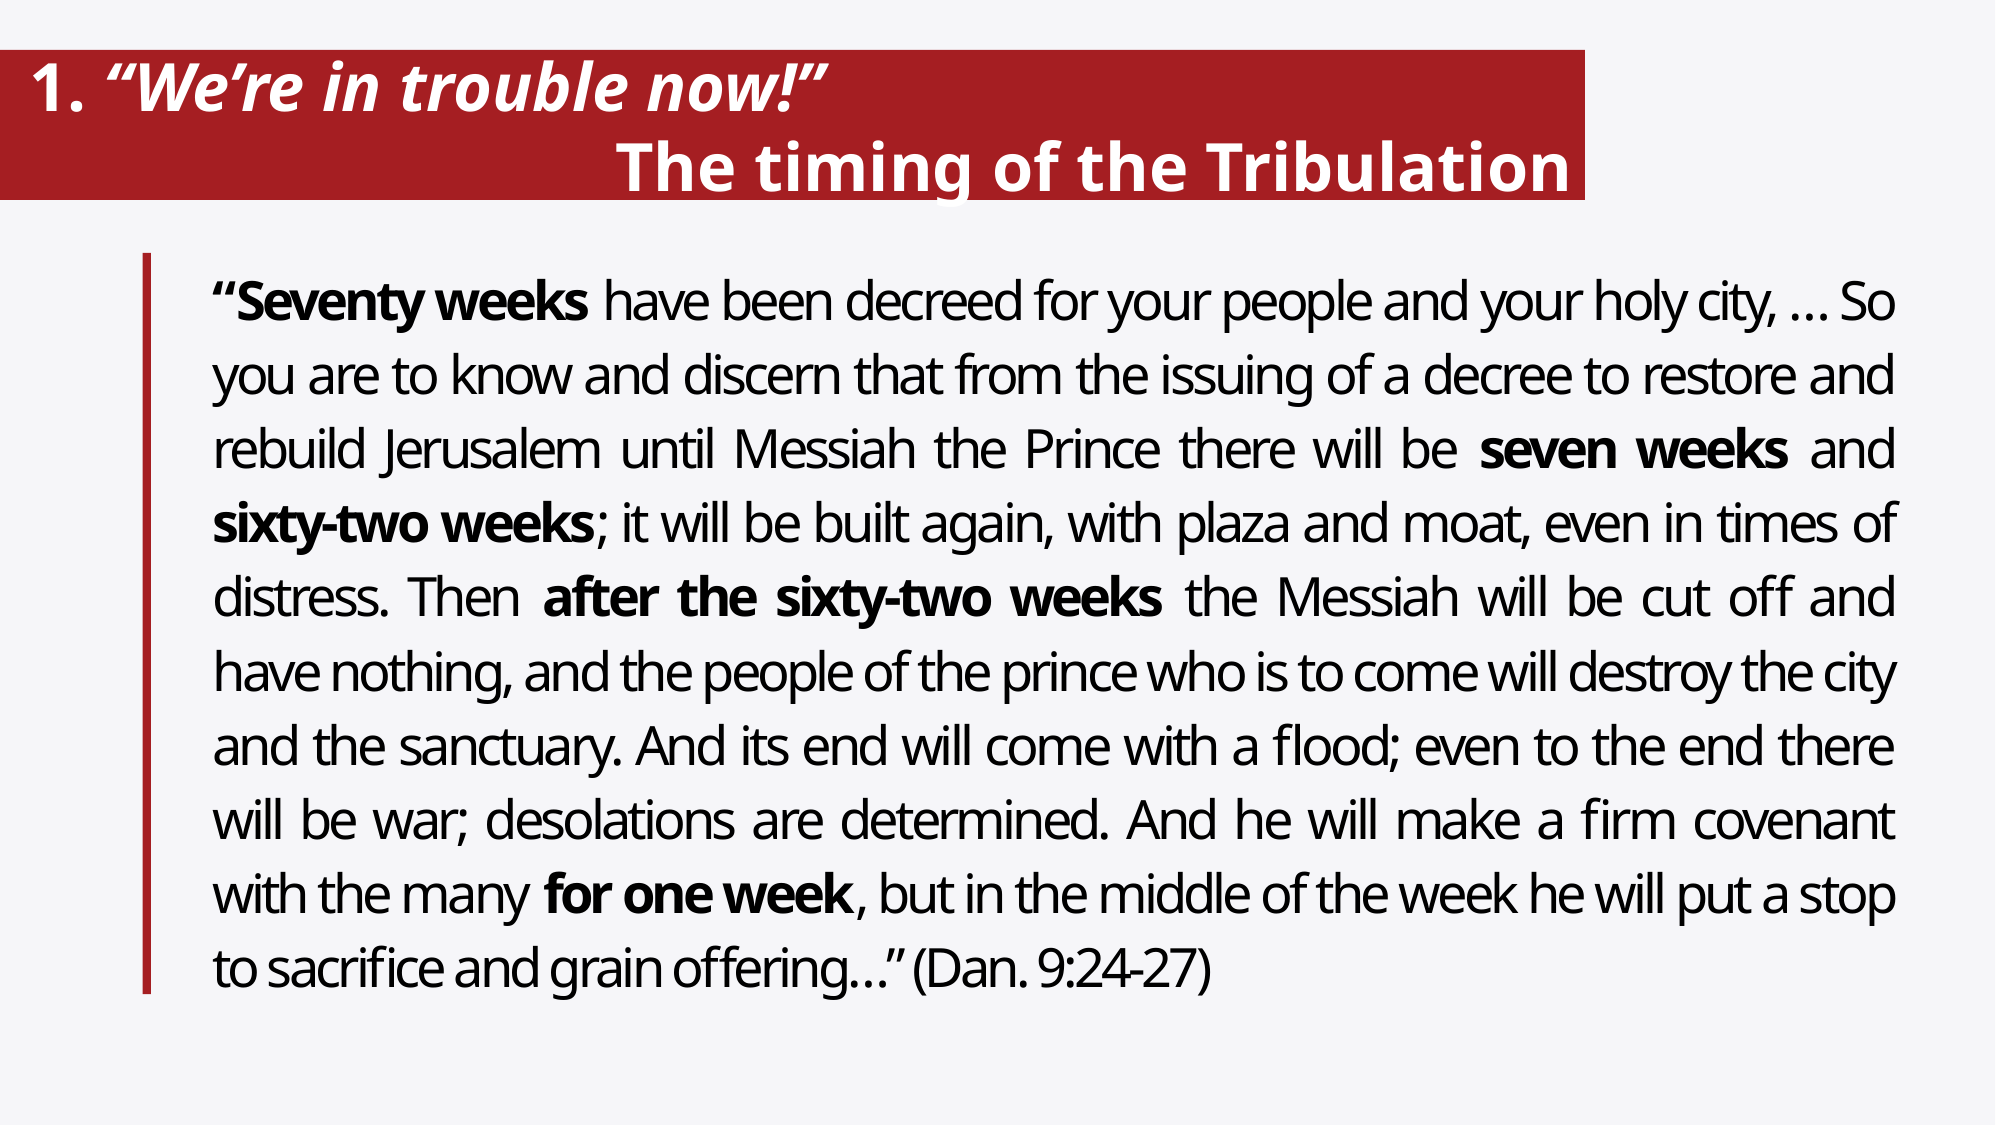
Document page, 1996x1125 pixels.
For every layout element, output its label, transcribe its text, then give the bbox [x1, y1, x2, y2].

subtitle “Seventy weeks have been decreed for your people and your holy city, … So you are to know and discern that from the issuing of a decree to restore and rebuild Jerusalem until Messiah the Prince there will be seven weeks and sixty-two weeks; it will be built again, with plaza and moat, even in times of distress. Then after the sixty-two weeks the Messiah will be cut off and have nothing, and the people of the prince who is to come will destroy the city and the sanctuary. And its end will come with a flood; even to the end there will be war; desolations are determined. And he will make a firm covenant with the many for one week, but in the middle of the week he will put a stop to sacrifice and grain offering…” (Dan. 9:24-27) [197, 249, 1910, 1000]
title 1. “We’re in trouble now!” The timing of the Tribulation [14, 62, 1810, 188]
